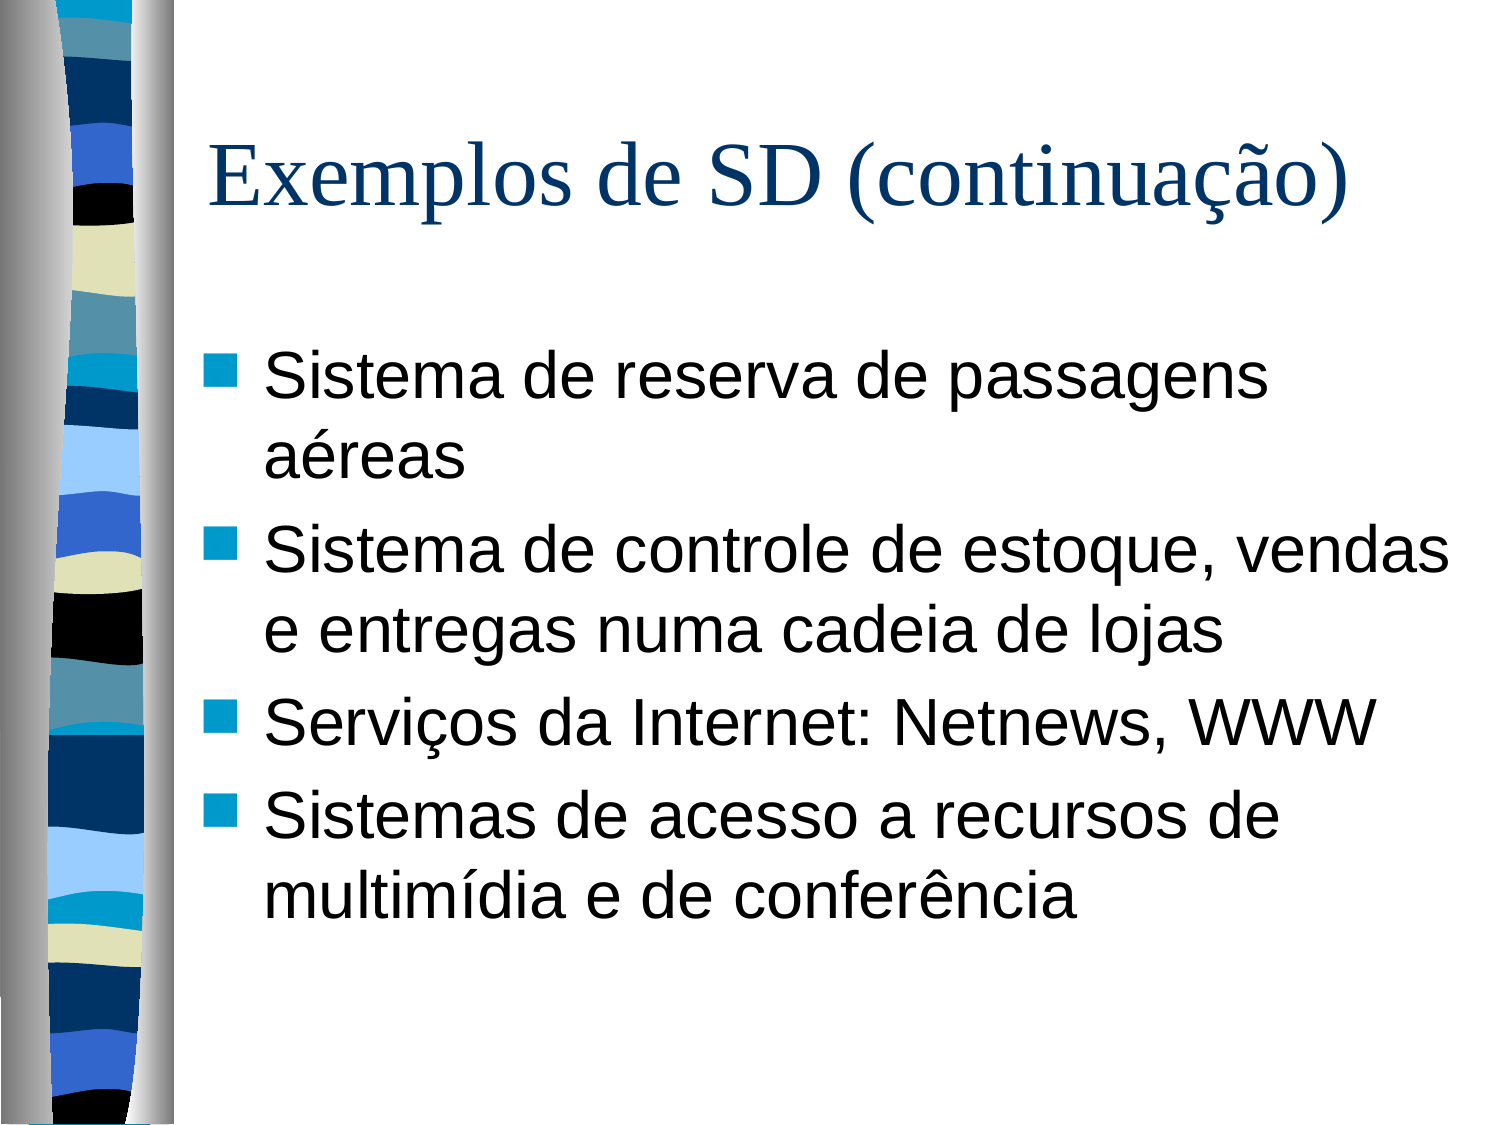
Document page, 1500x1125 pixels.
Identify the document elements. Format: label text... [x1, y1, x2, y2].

title Exemplos de SD (continuação) [192, 75, 1468, 263]
list Sistema de reserva de passagens aéreas Sistema de controle de estoque, vendas e entregas numa cadeia de lojas Serviços da Internet: Netnews, WWW Sistemas de acesso a recursos de multimídia e de conferência [192, 324, 1468, 1000]
